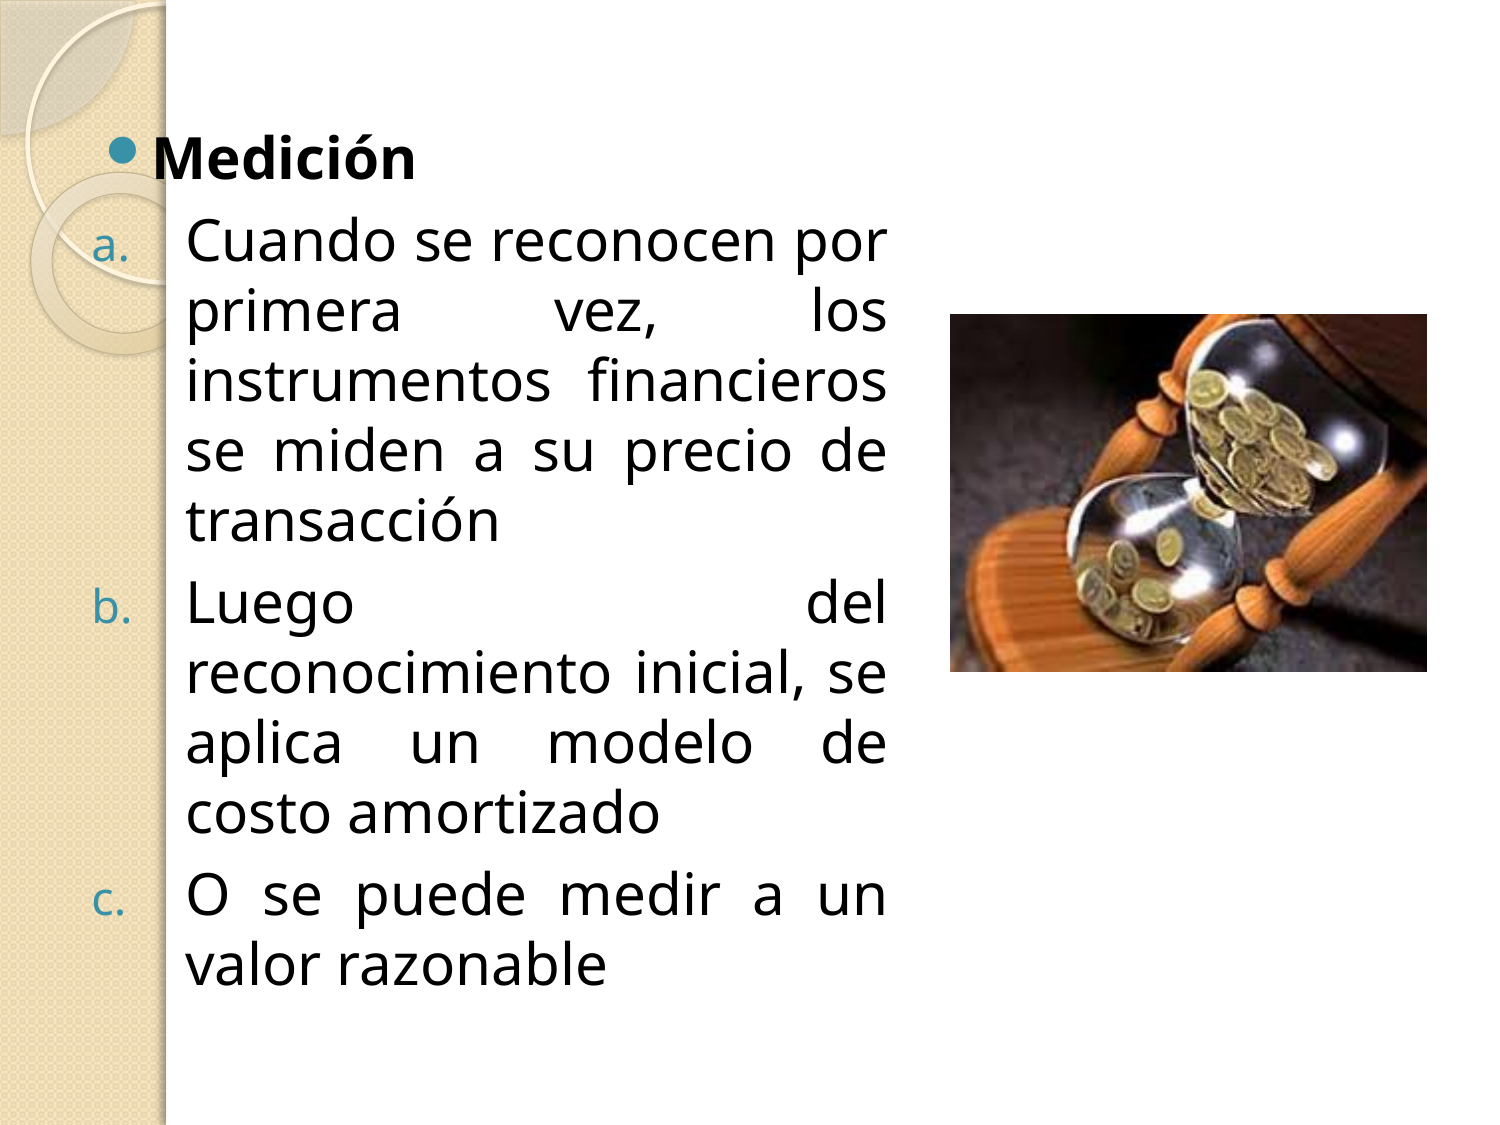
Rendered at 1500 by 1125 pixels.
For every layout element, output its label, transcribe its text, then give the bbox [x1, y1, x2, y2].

list Medición Cuando se reconocen por primera vez, los instrumentos financieros se miden a su precio de transacción Luego del reconocimiento inicial, se aplica un modelo de costo amortizado O se puede medir a un valor razonable [76, 113, 904, 1012]
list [950, 314, 1428, 672]
